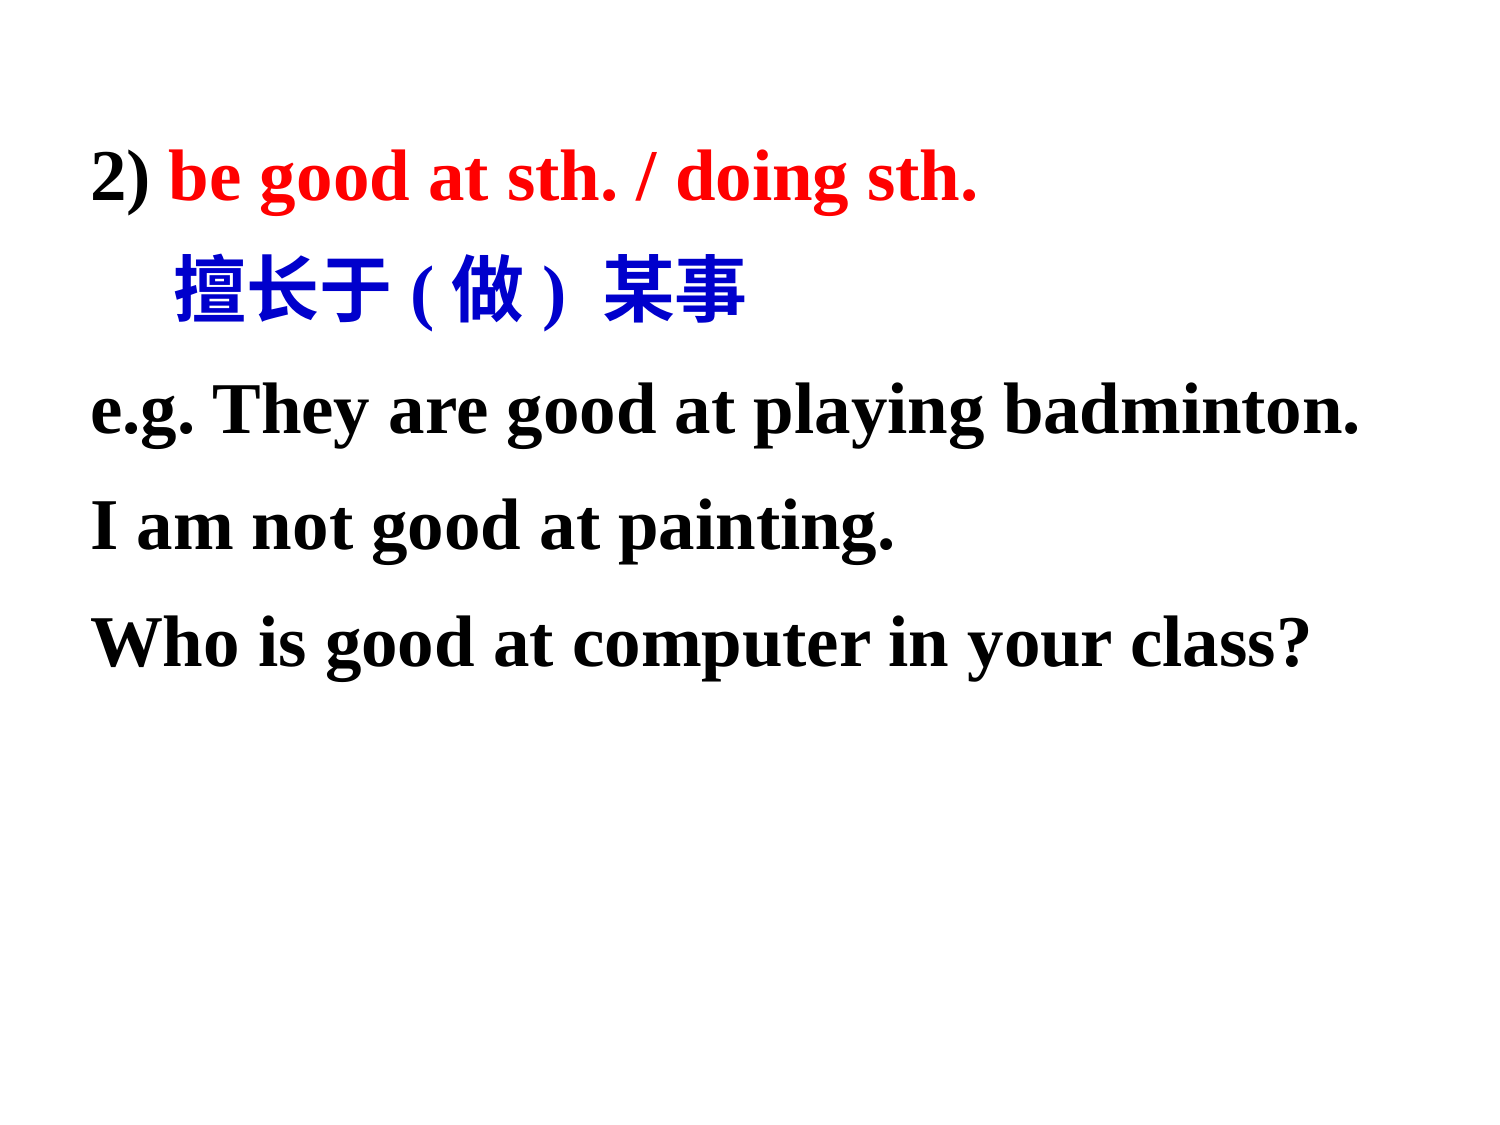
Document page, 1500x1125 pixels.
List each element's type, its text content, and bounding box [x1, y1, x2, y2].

list 2) be good at sth. / doing sth. 擅长于(做) 某事 e.g. They are good at playing badminton. I am not good at painting. Who is good at computer in your class? [75, 119, 1425, 770]
